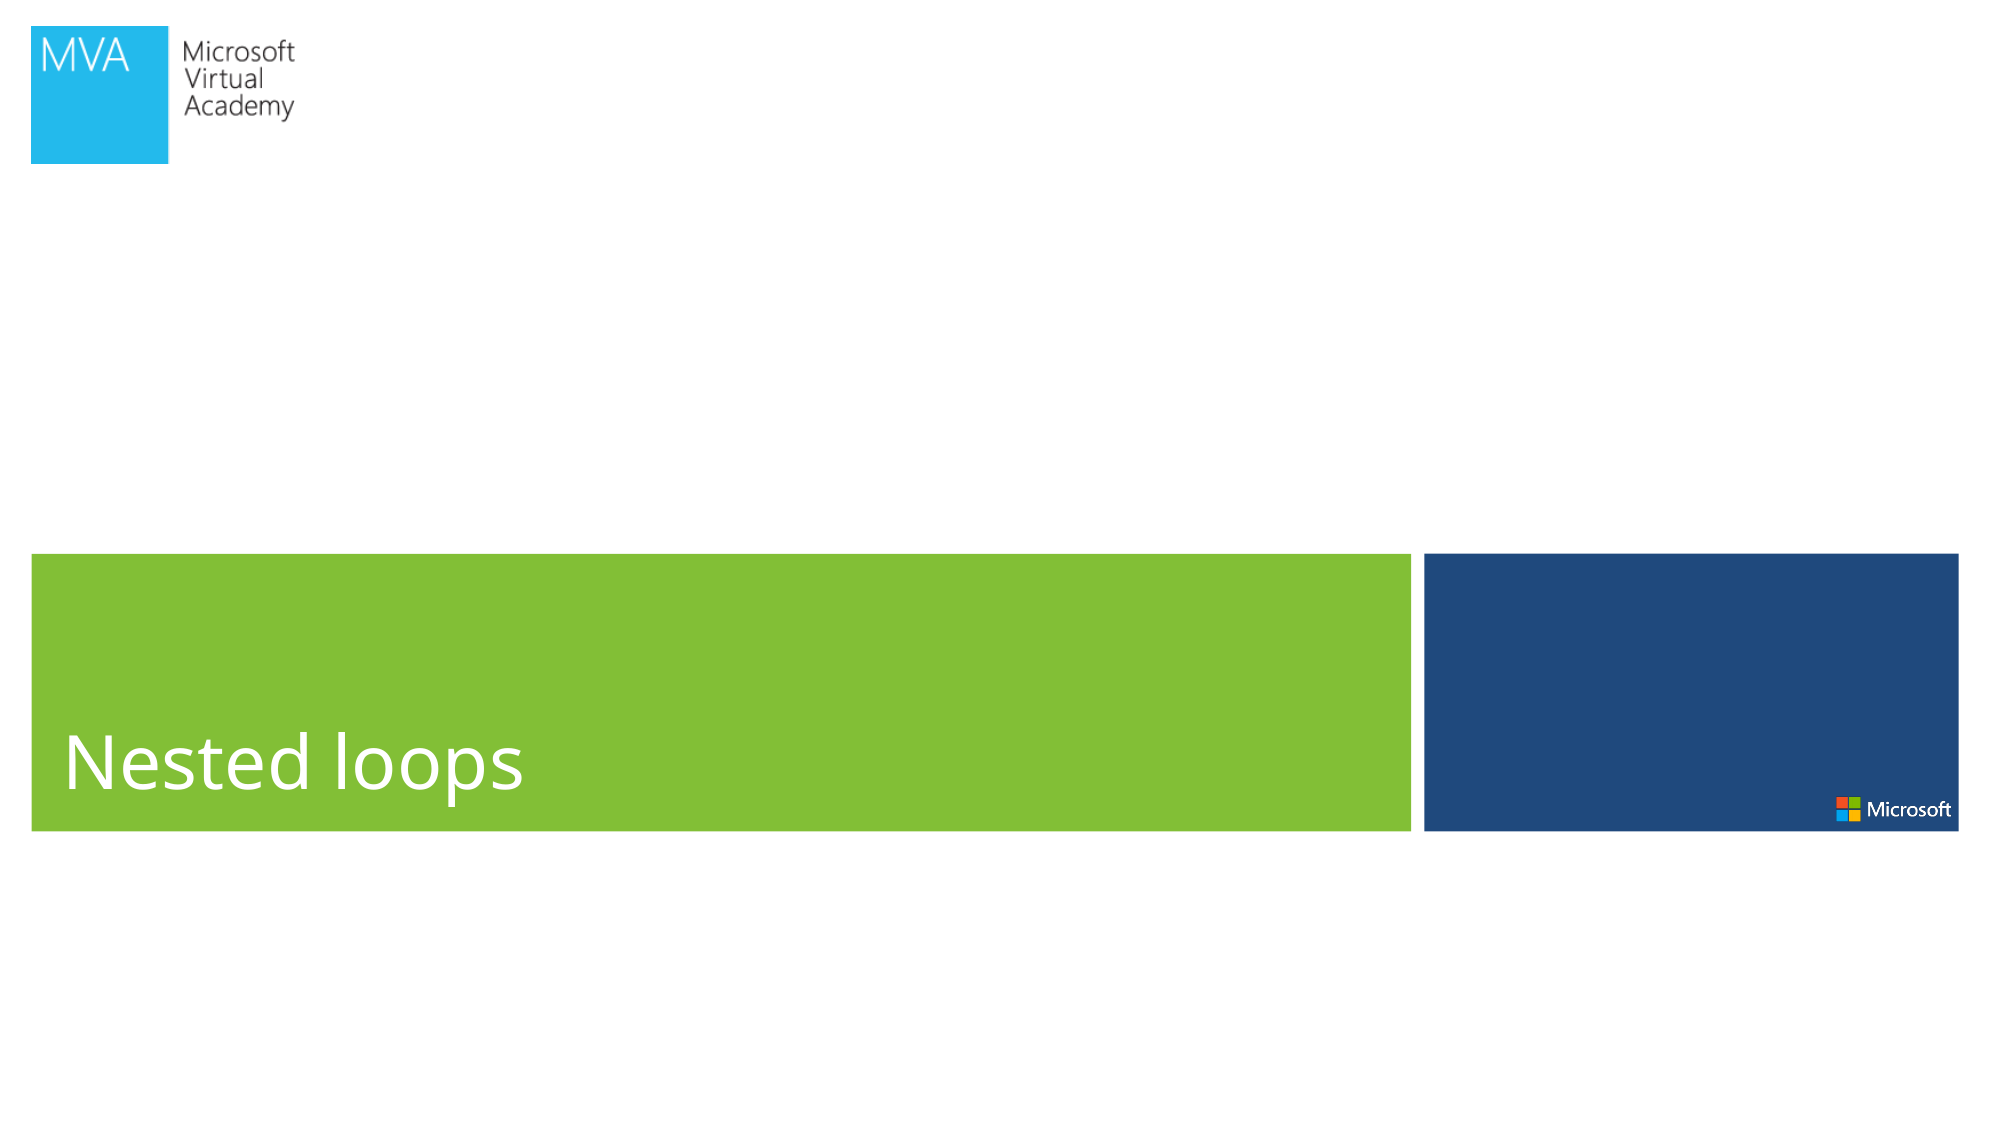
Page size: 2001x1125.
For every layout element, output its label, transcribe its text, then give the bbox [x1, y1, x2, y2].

picture [31, 26, 374, 164]
list Nested loops [47, 568, 1396, 813]
picture [1834, 790, 1956, 827]
